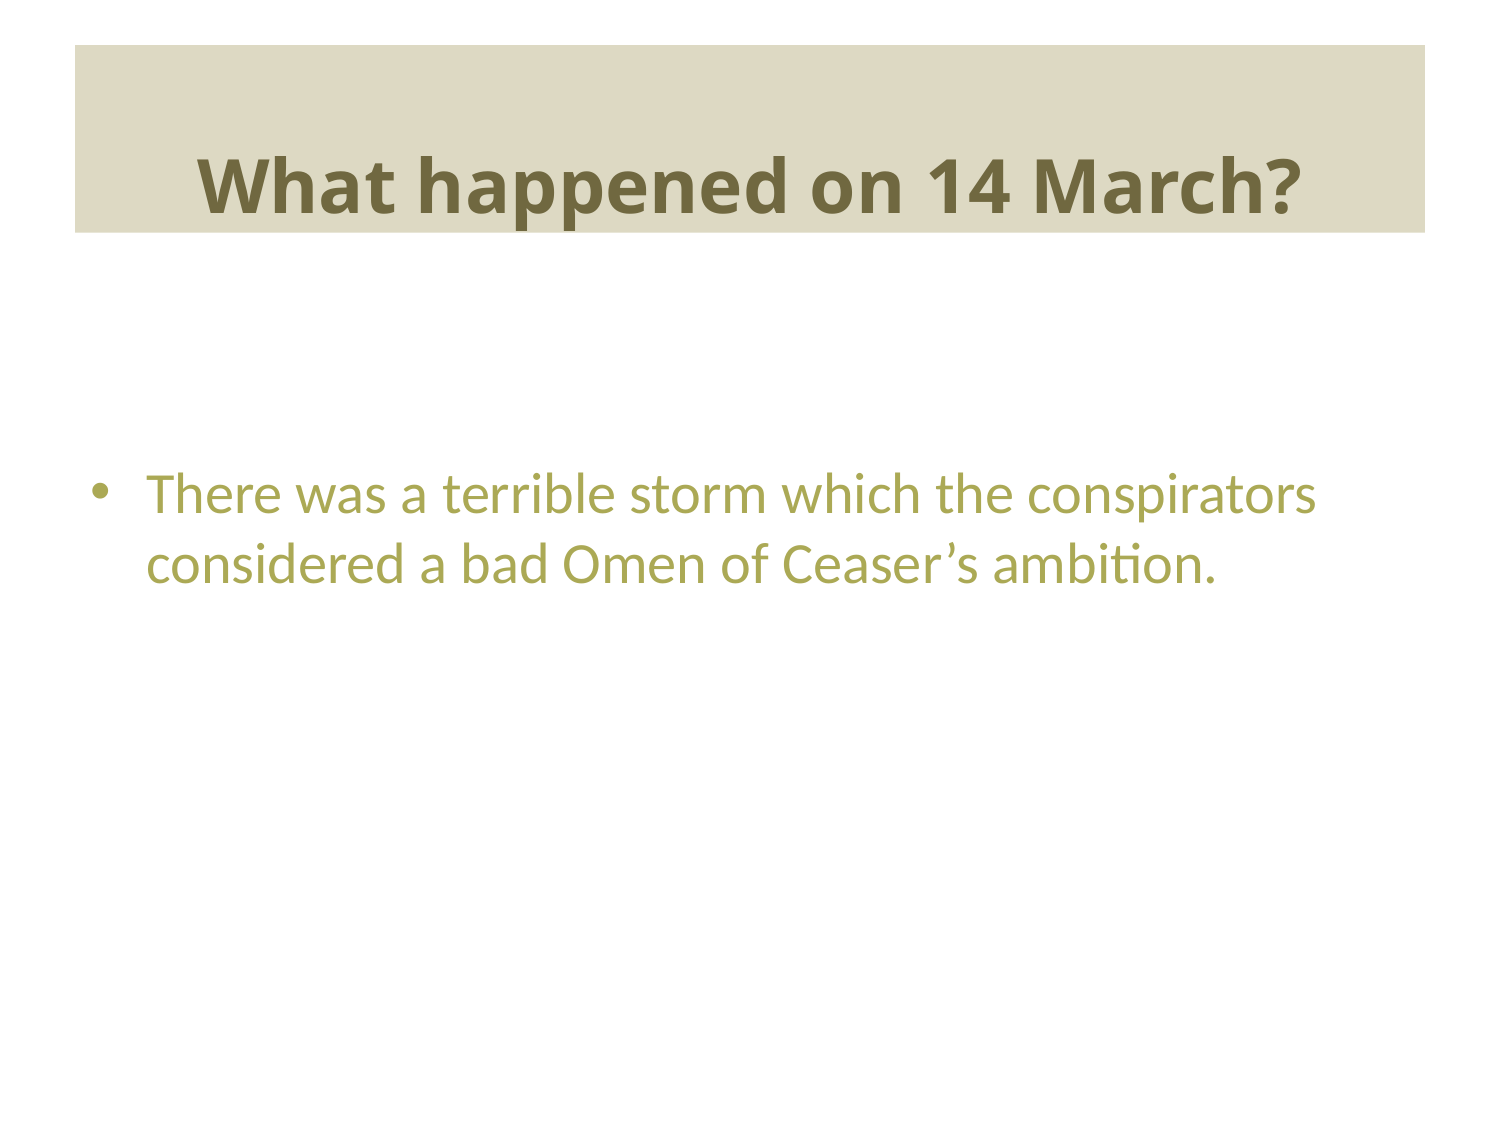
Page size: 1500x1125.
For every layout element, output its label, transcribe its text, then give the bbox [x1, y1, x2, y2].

list There was a terrible storm which the conspirators considered a bad Omen of Ceaser’s ambition. [75, 262, 1425, 1005]
title What happened on 14 March? [75, 45, 1425, 233]
